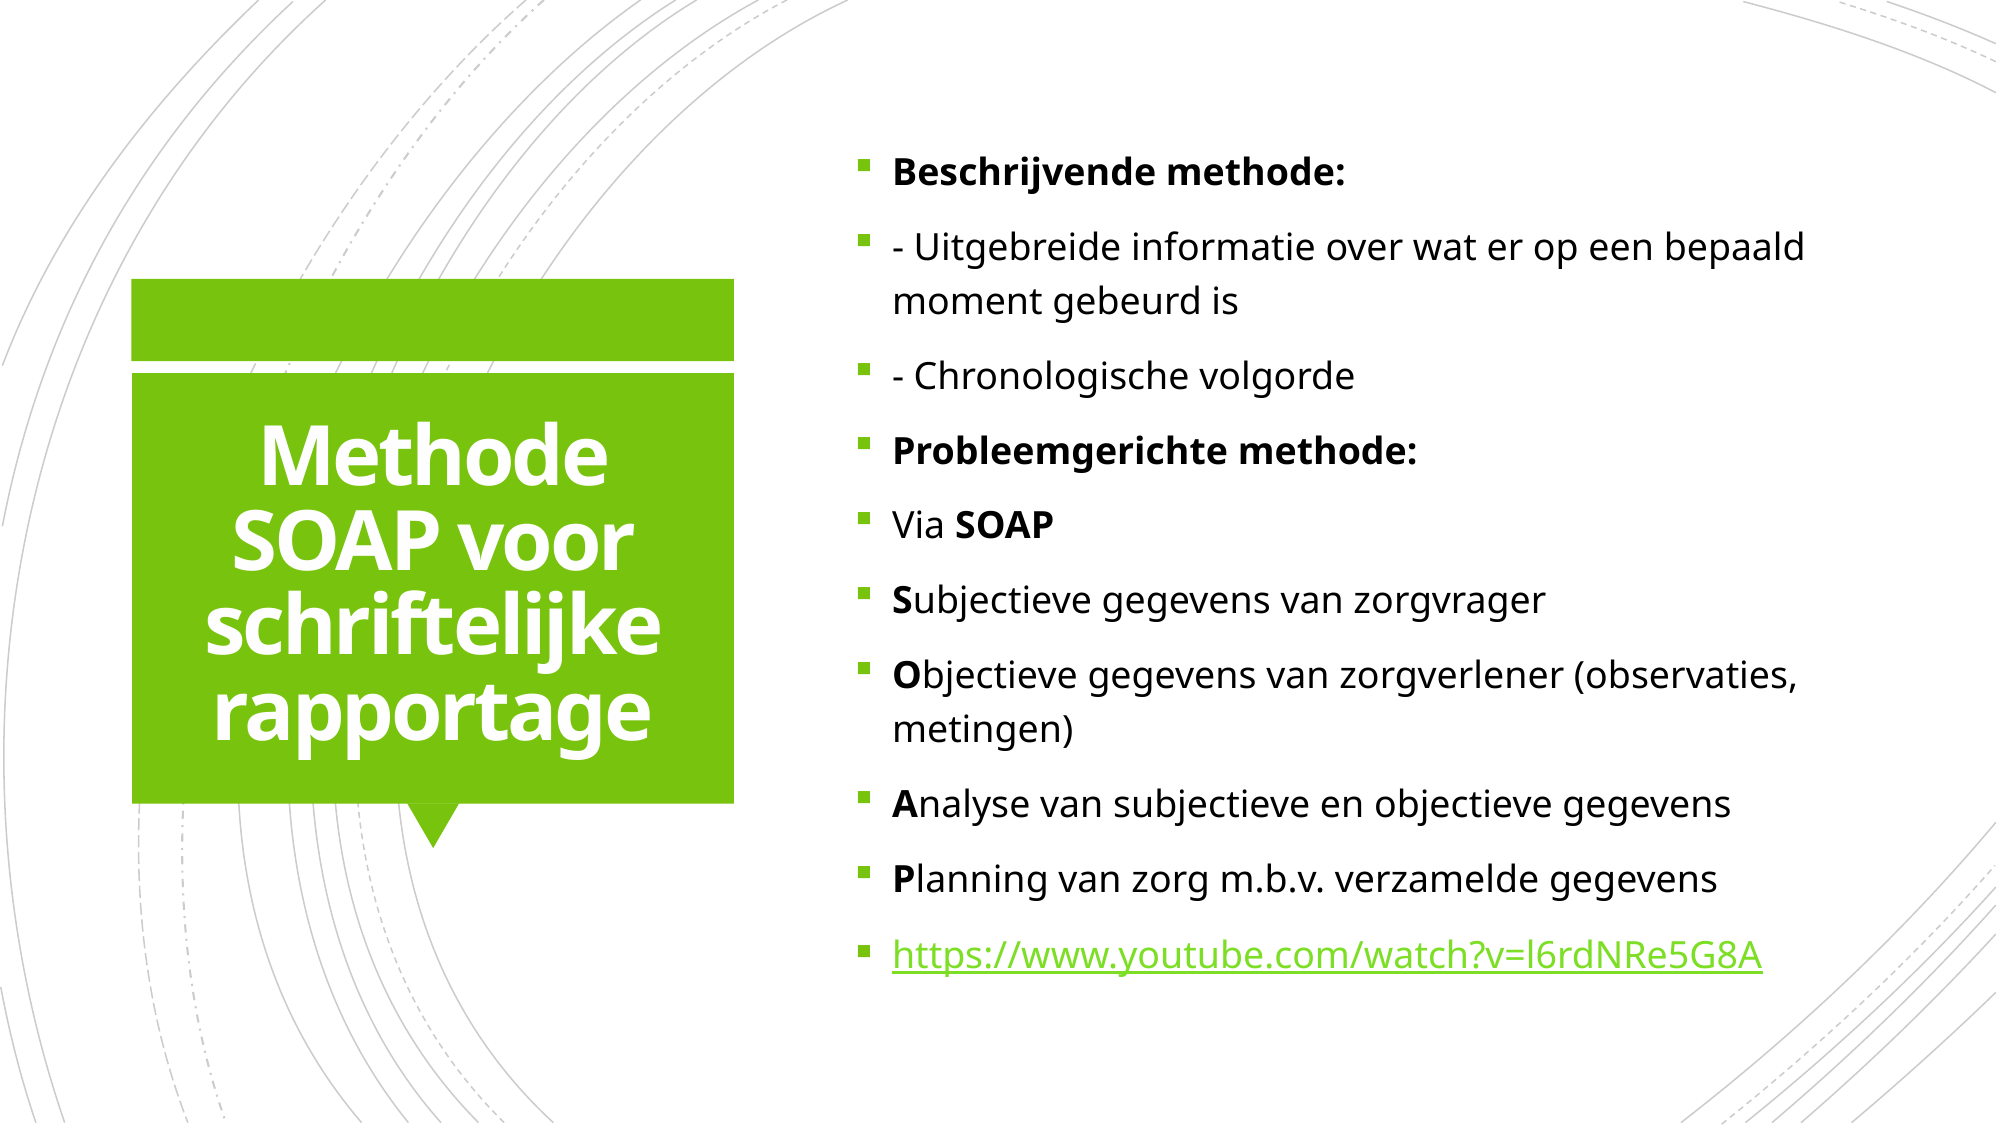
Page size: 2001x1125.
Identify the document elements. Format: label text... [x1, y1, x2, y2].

list Beschrijvende methode: ​ - Uitgebreide informatie over wat er op een bepaald moment gebeurd is ​ - Chronologische volgorde​ Probleemgerichte methode:​ Via SOAP ​ Subjectieve gegevens van zorgvrager​ Objectieve gegevens van zorgverlener (observaties, metingen)​ Analyse van subjectieve en objectieve gegevens​ Planning van zorg m.b.v. verzamelde gegevens​ https://www.youtube.com/watch?v=l6rdNRe5G8A [839, 131, 1871, 993]
title Methode SOAP voor schriftelijke rapportage​ [145, 385, 720, 789]
